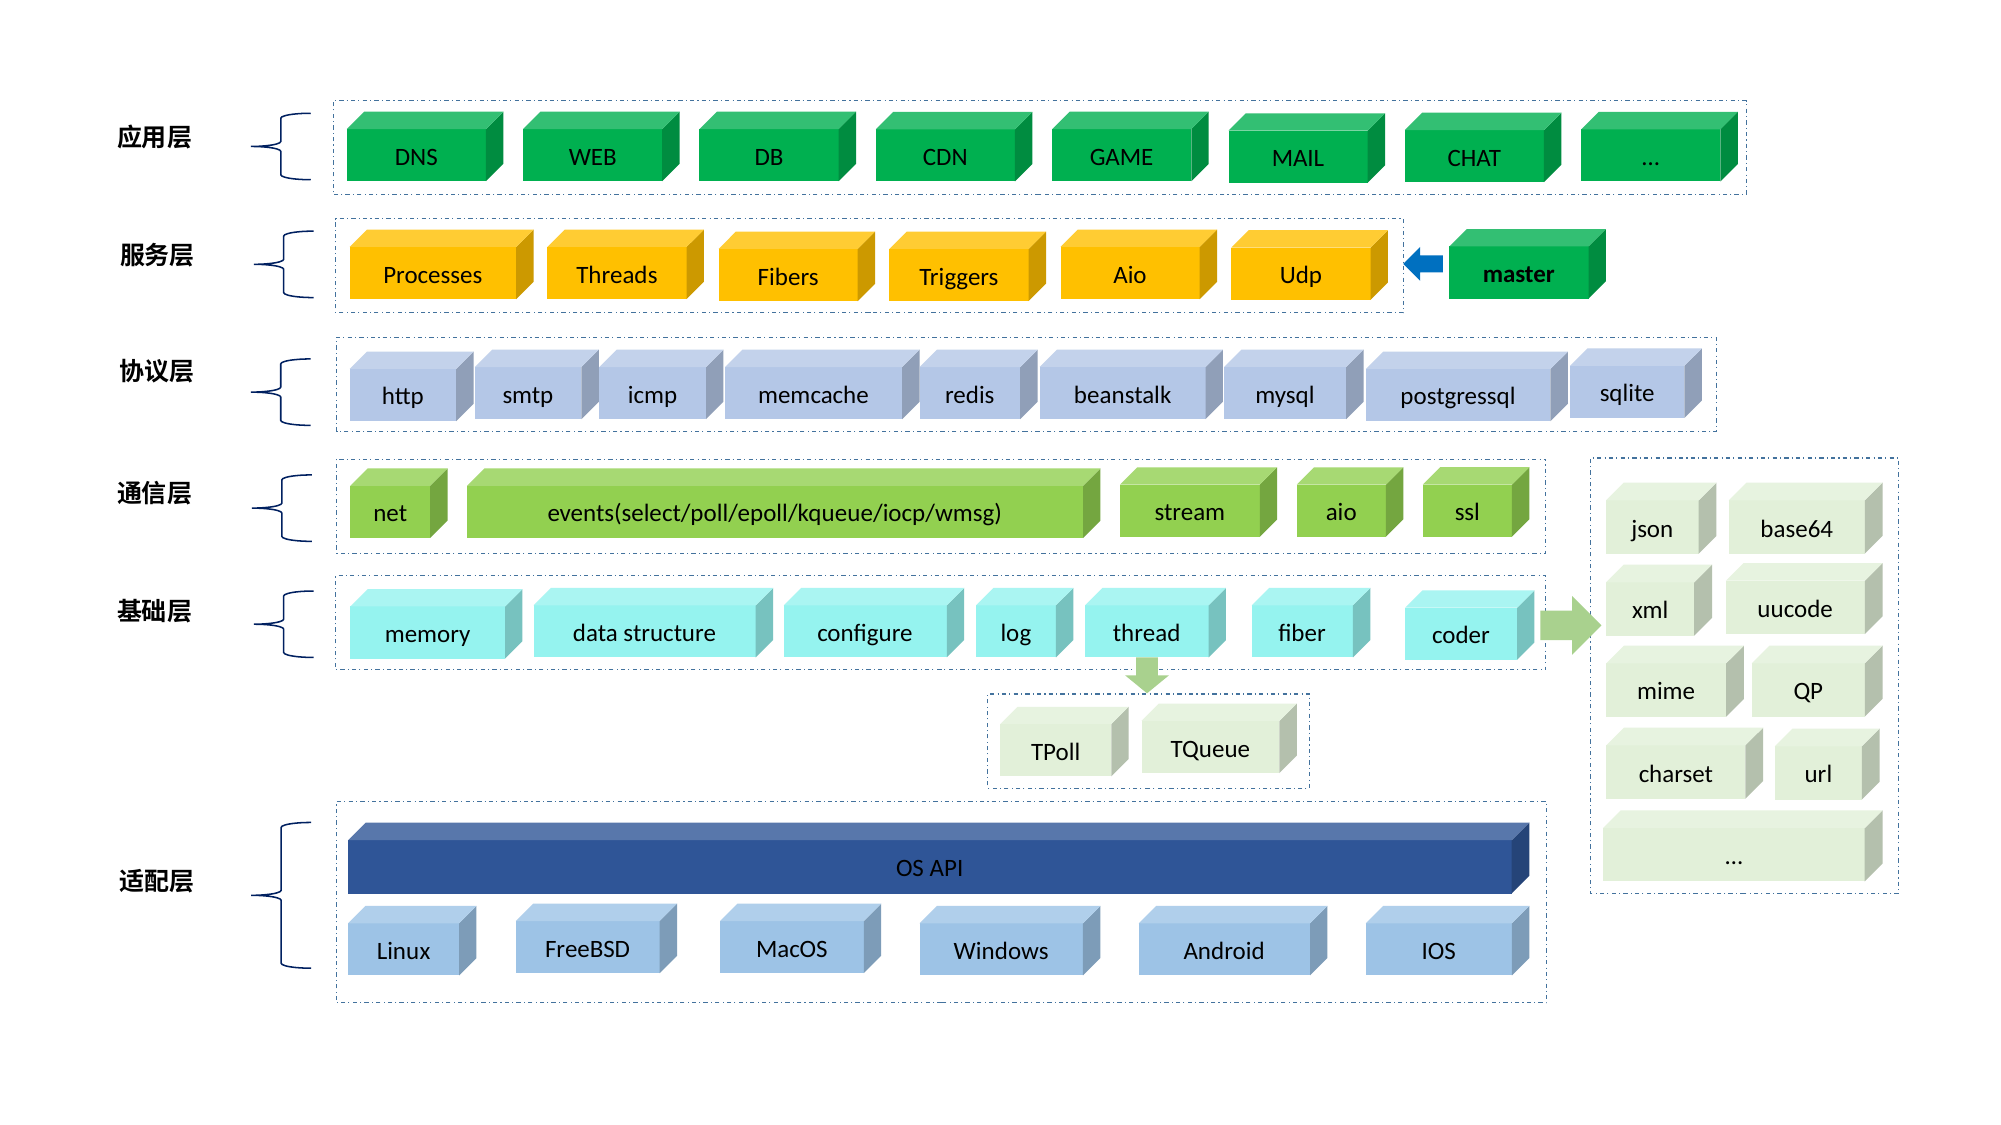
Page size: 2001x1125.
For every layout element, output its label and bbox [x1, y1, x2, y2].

text_box [102, 100, 1899, 1003]
